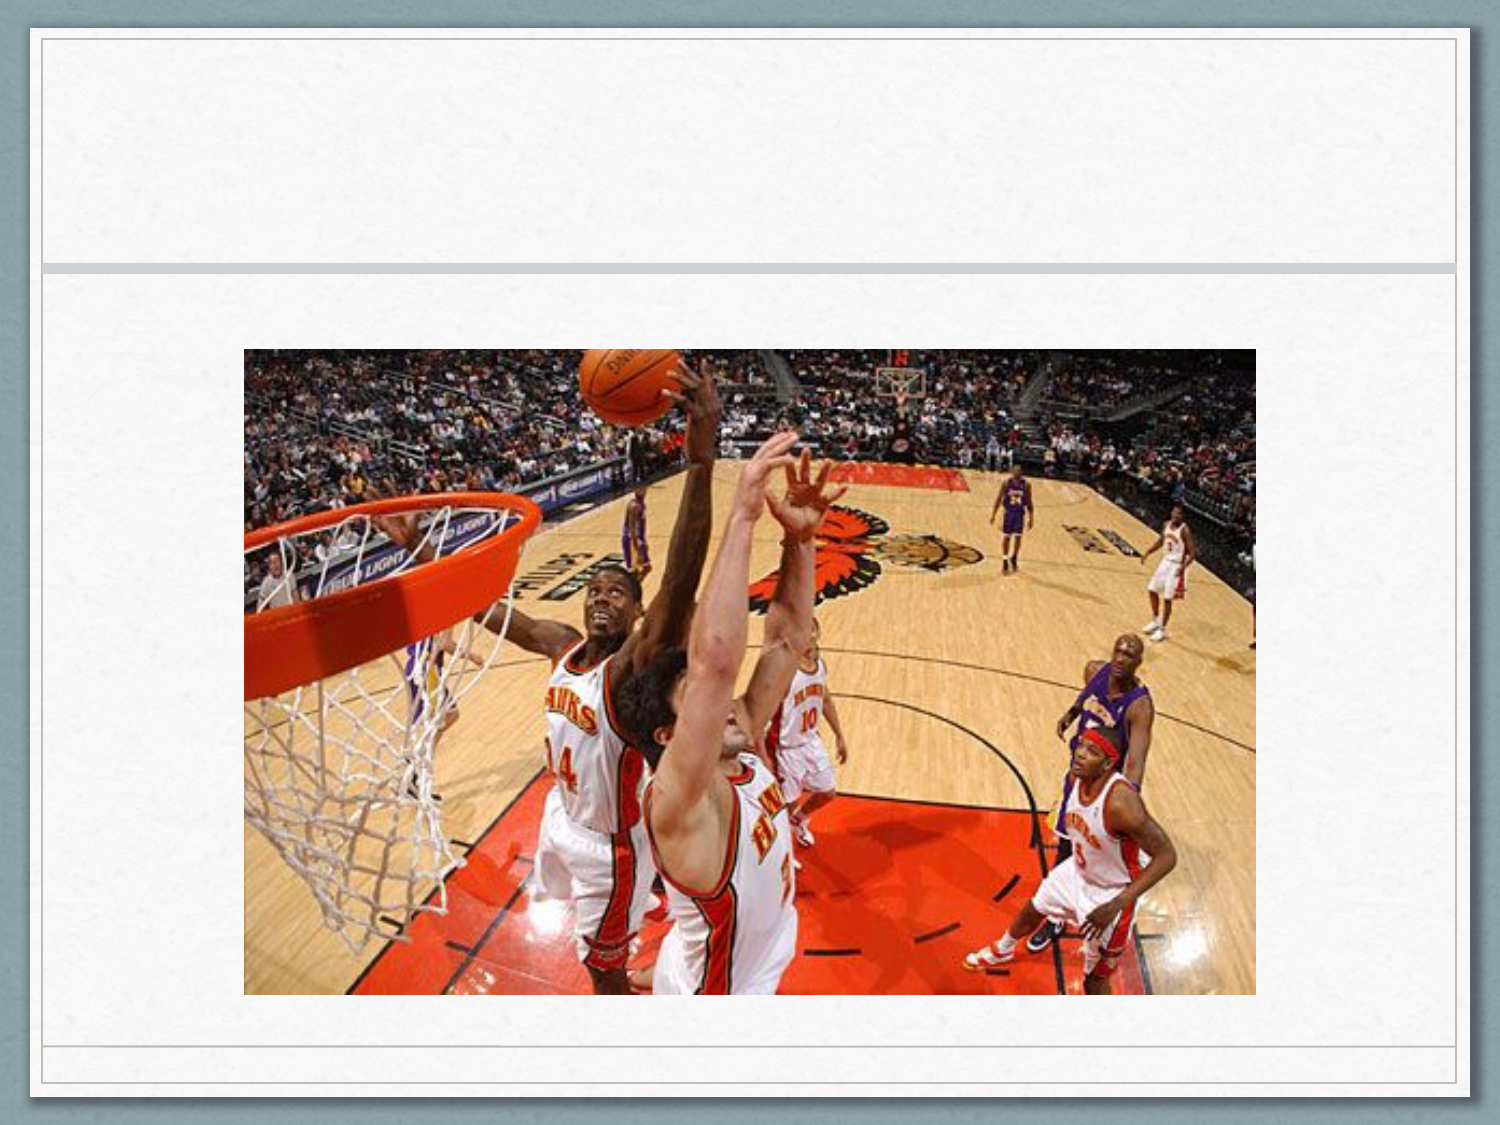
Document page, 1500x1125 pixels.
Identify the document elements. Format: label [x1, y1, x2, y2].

list [147, 349, 1354, 996]
picture [30, 28, 1470, 1097]
